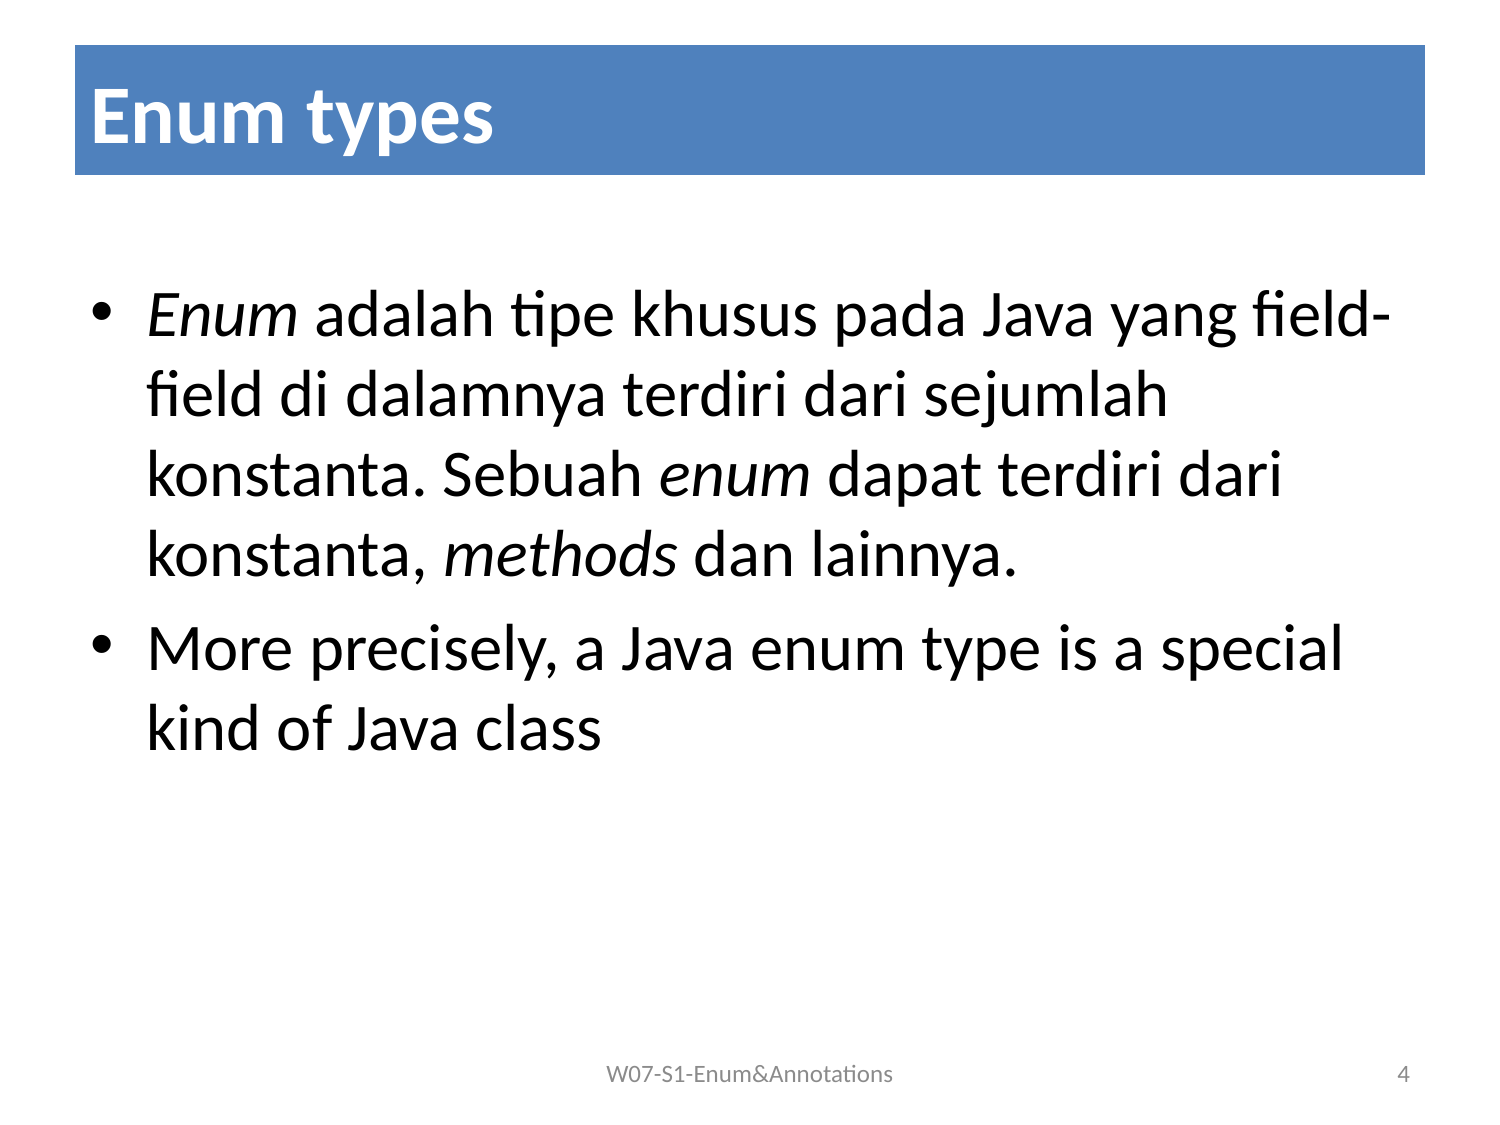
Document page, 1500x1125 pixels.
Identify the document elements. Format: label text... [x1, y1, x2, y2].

footer W07-S1-Enum&Annotations [512, 1042, 988, 1103]
slide_number 4 [1074, 1042, 1425, 1103]
title Enum types [75, 45, 1425, 175]
list Enum adalah tipe khusus pada Java yang field-field di dalamnya terdiri dari sejumlah konstanta. Sebuah enum dapat terdiri dari konstanta, methods dan lainnya. More precisely, a Java enum type is a special kind of Java class [75, 262, 1425, 1005]
